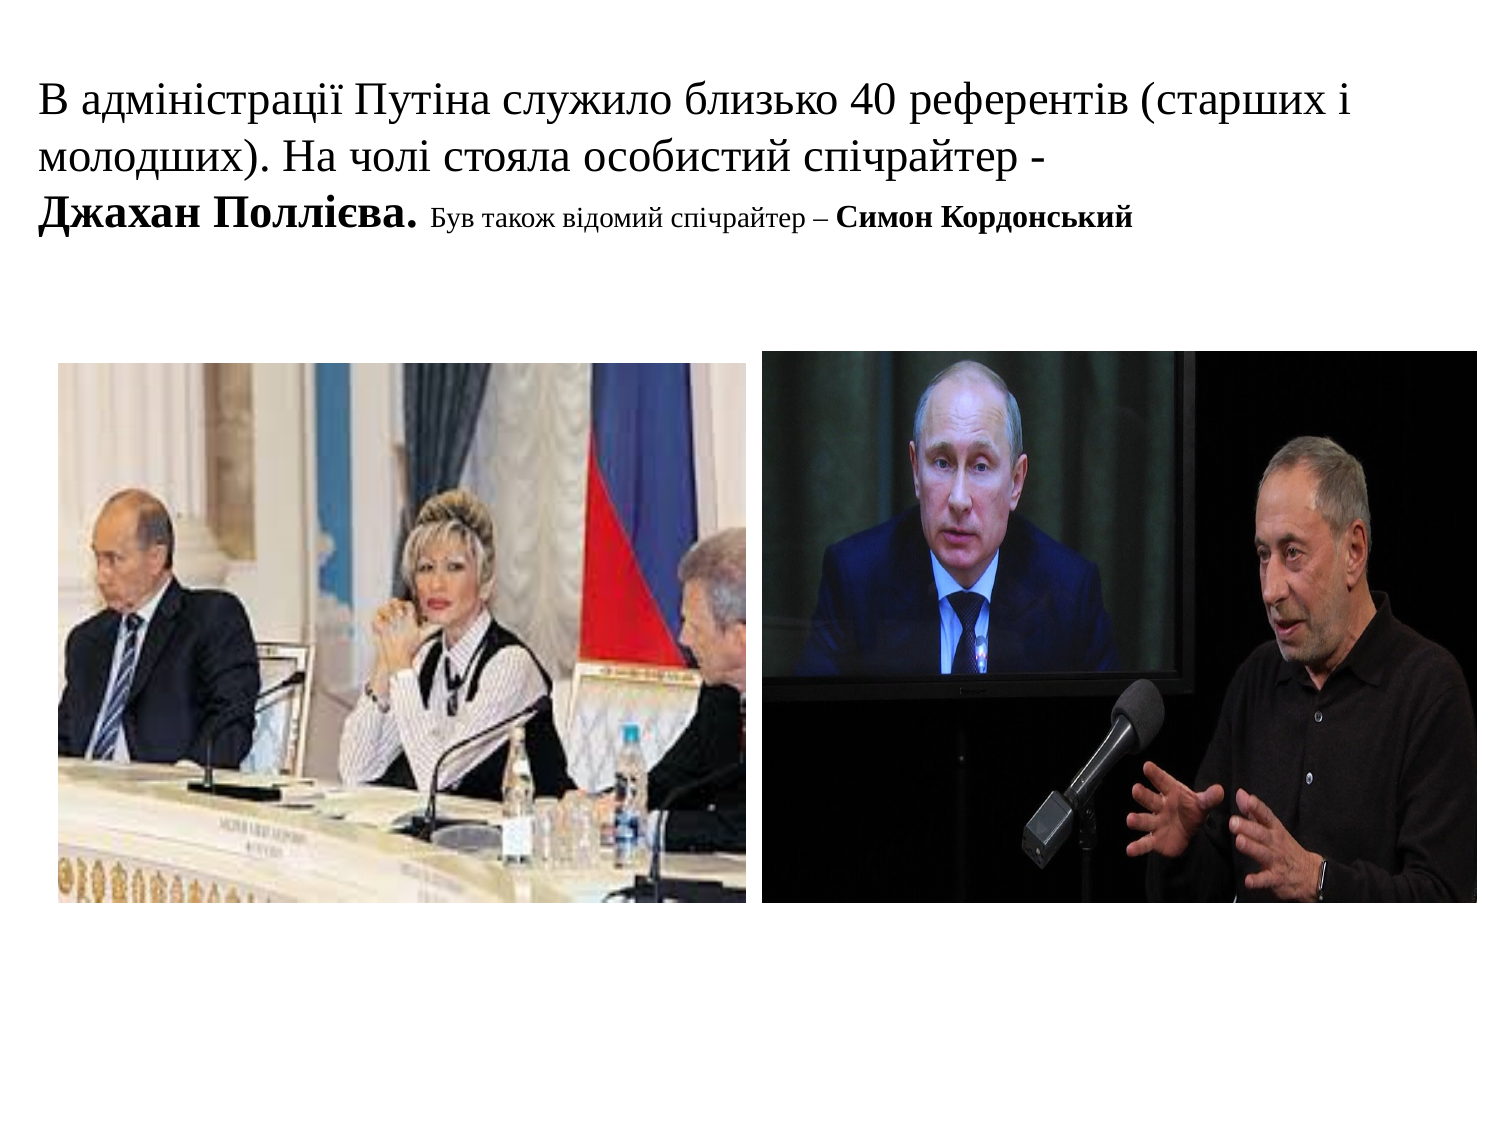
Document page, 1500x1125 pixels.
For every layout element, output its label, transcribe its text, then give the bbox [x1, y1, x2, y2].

title В адміністрації Путіна служило близько 40 референтів (старших і молодших). На чолі стояла особистий спічрайтер - Джахан Поллієва. Був також відомий спічрайтер – Симон Кордонський [23, 58, 1477, 247]
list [762, 351, 1477, 903]
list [58, 362, 746, 903]
